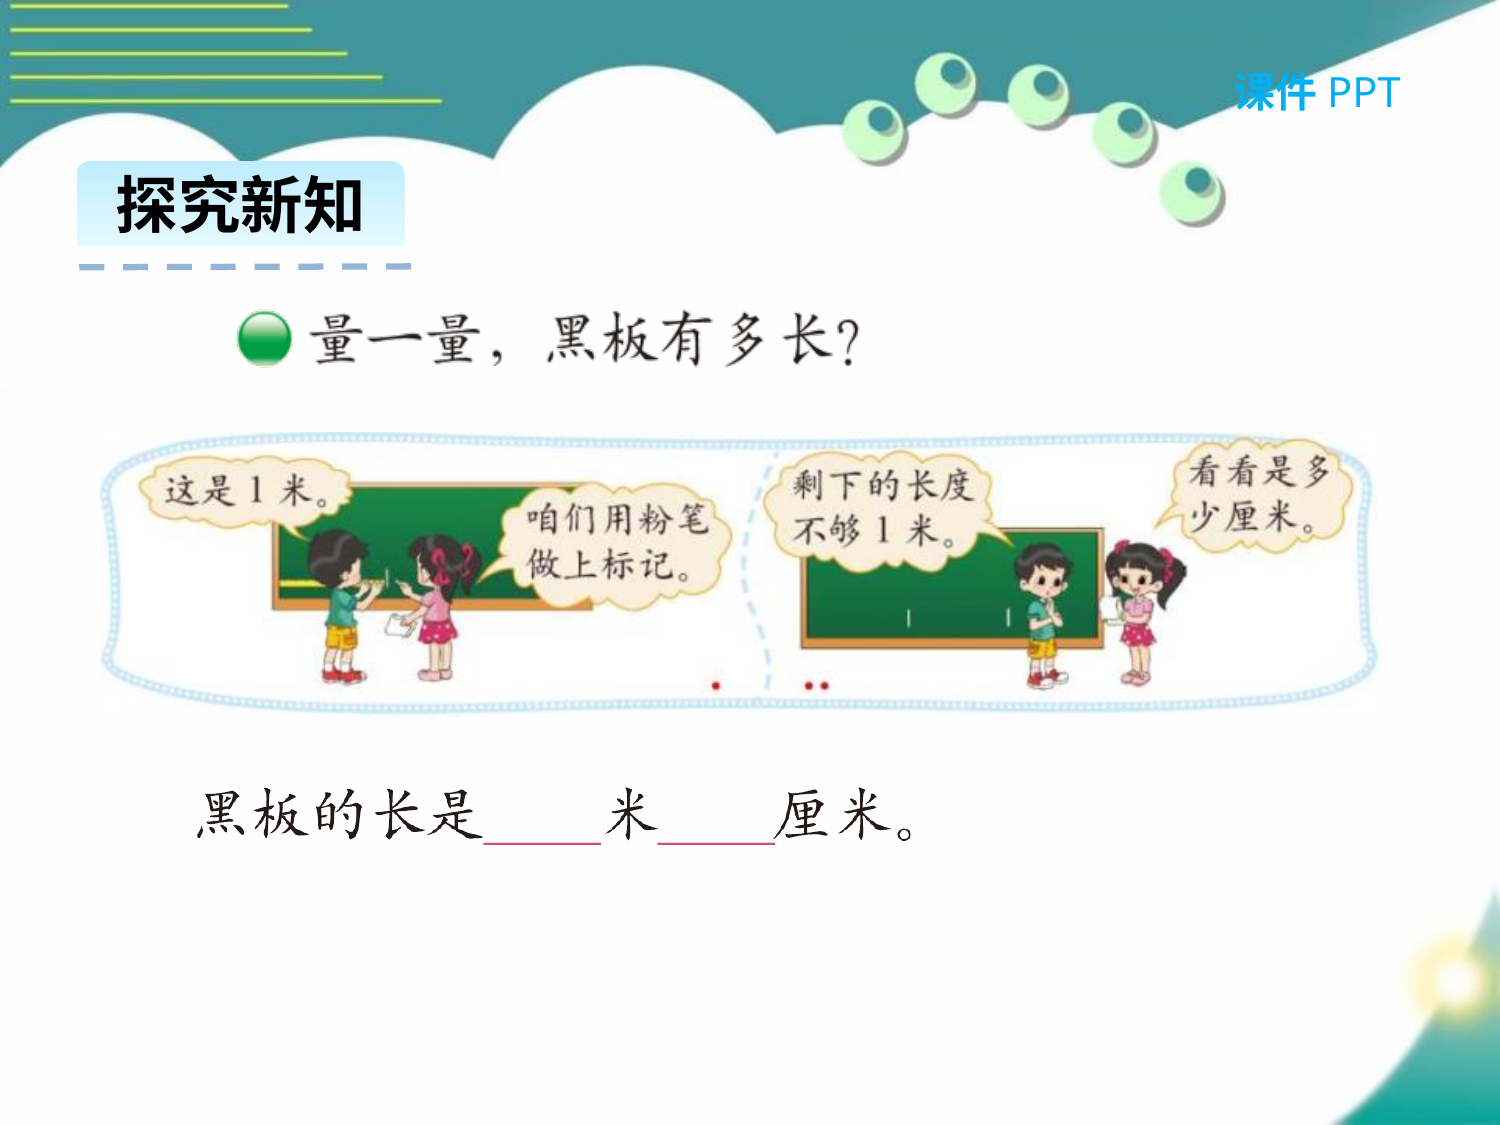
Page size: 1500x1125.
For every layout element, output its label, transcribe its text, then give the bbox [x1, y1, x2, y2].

picture [0, 0, 1500, 1125]
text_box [76, 160, 420, 268]
text_box 课件PPT [1218, 58, 1418, 124]
